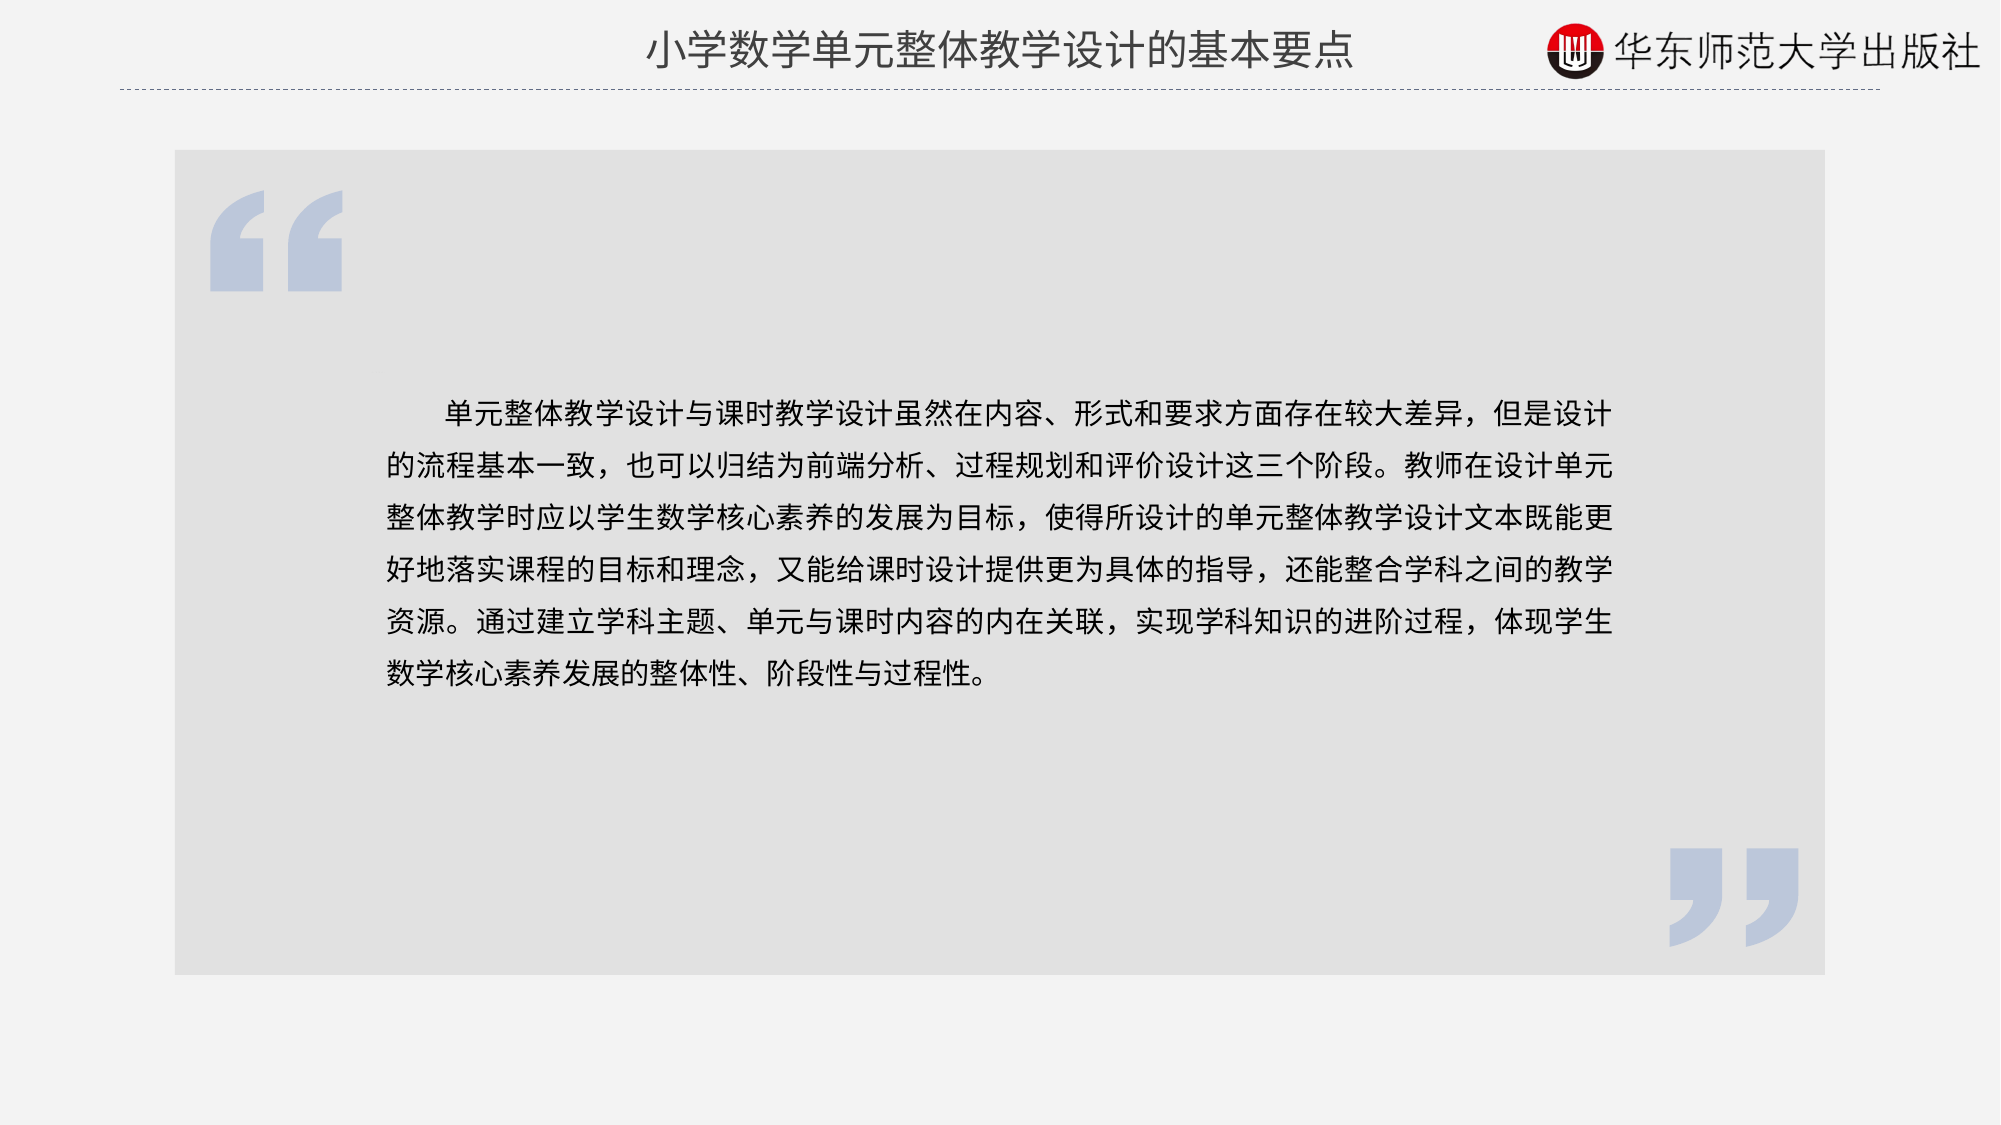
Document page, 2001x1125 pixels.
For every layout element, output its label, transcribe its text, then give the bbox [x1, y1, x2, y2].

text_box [1536, 13, 1989, 83]
text_box [209, 189, 265, 293]
text_box [1668, 847, 1724, 949]
text_box [174, 149, 1826, 976]
text_box 小学数学单元整体教学设计的基本要点 [619, 23, 1381, 74]
text_box [287, 189, 344, 293]
text_box [1744, 847, 1800, 949]
text_box 单元整体教学设计与课时教学设计虽然在内容、形式和要求方面存在较大差异，但是设计的流程基本一致，也可以归结为前端分析、过程规划和评价设计这三个阶段。教师在设计单元整体教学时应以学生数学核心素养的发展为目标，使得所设计的单元整体教学设计文本既能更好地落实课程的目标和理念，又能给课时设计提供更为具体的指导，还能整合学科之间的教学资源。通过建立学科主题、单元与课时内容的内在关联，实现学科知识的进阶过程，体现学生数学核心素养发展的整体性、阶段性与过程性。 [371, 370, 1629, 699]
